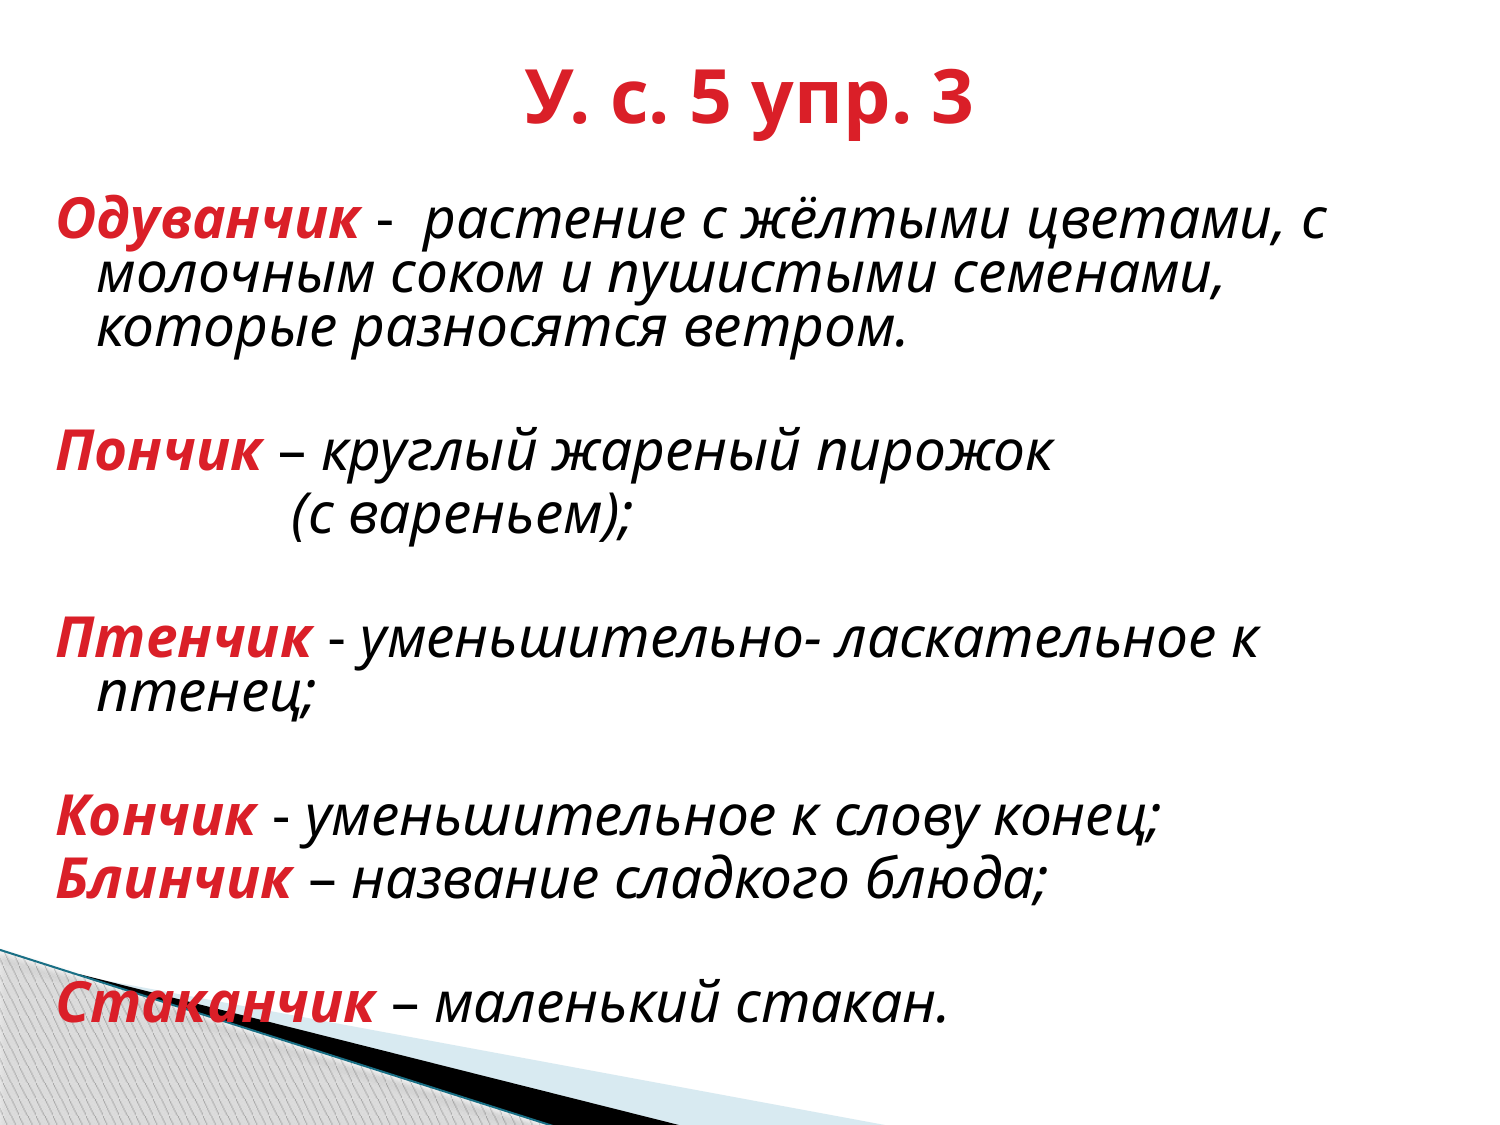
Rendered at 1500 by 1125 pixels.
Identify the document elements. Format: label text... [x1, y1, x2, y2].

list Одуванчик - растение с жёлтыми цветами, с молочным соком и пушистыми семенами, которые разносятся ветром. Пончик – круглый жареный пирожок (с вареньем); Птенчик - уменьшительно- ласкательное к птенец; Кончик - уменьшительное к слову конец; Блинчик – название сладкого блюда; Стаканчик – маленький стакан. [23, 187, 1465, 1043]
title У. с. 5 упр. 3 [75, 0, 1425, 188]
